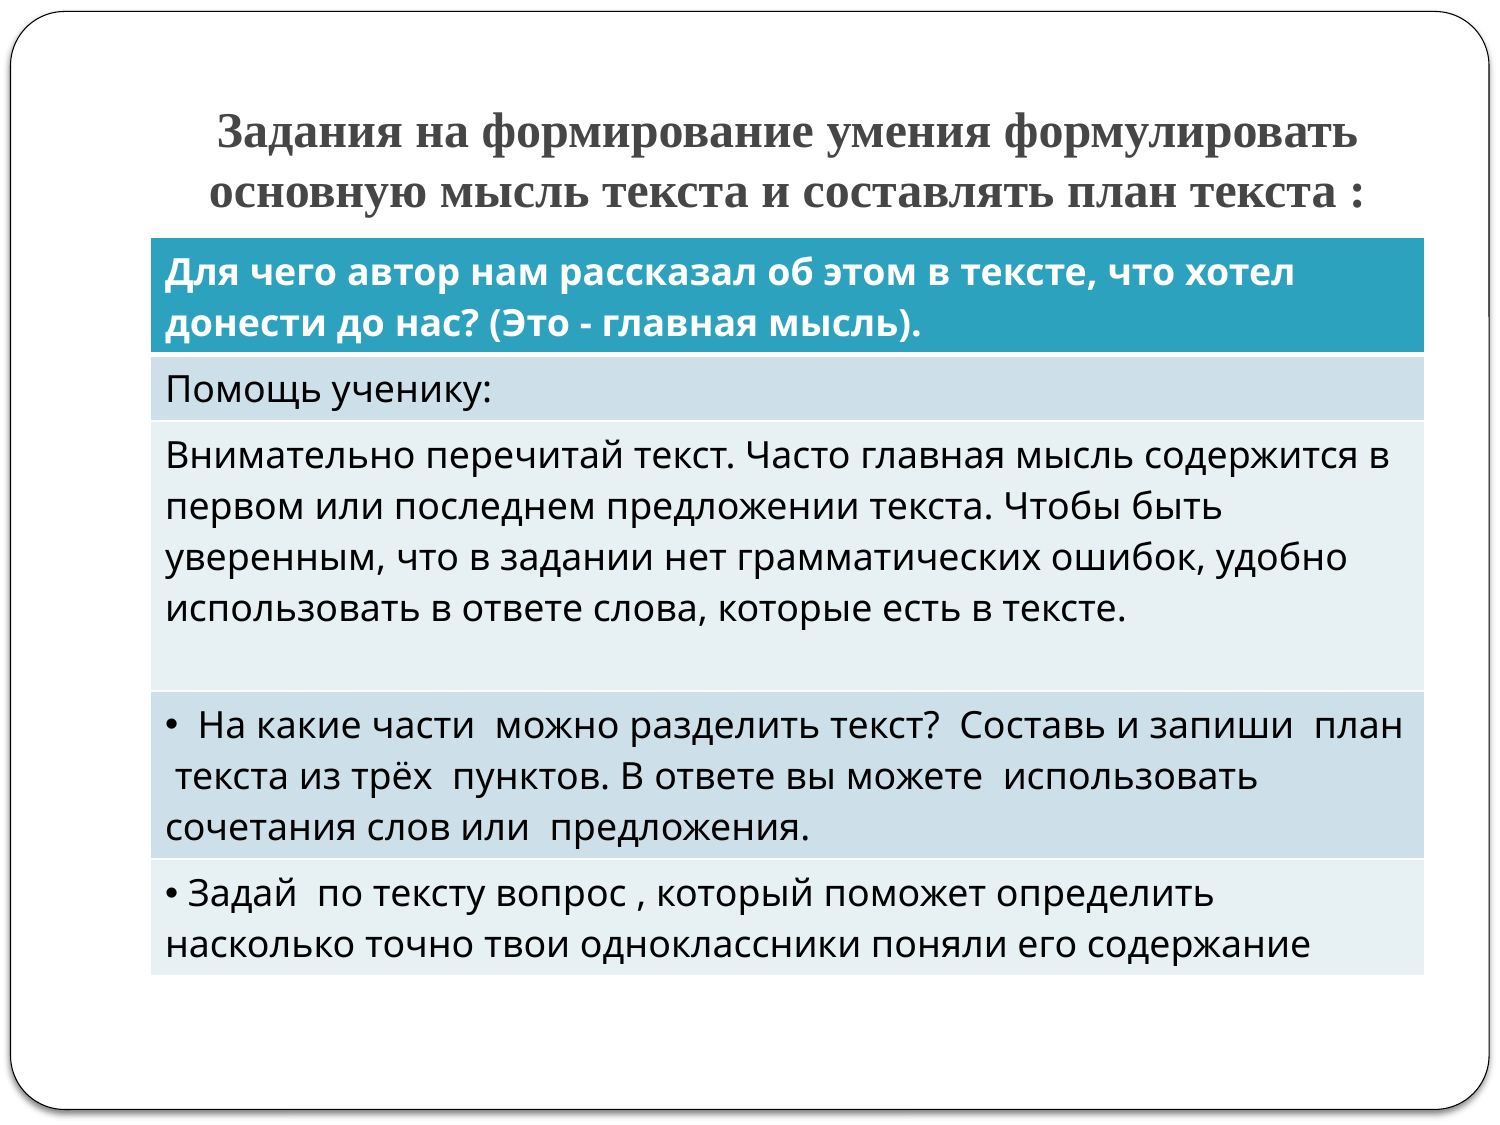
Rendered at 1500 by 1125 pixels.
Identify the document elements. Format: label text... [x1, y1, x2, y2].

table_cell Задай по тексту вопрос , который поможет определить насколько точно твои одноклассники поняли его содержание [151, 860, 1424, 975]
table_header Для чего автор нам рассказал об этом в тексте, что хотел донести до нас? (Это - главная мысль). [151, 238, 1424, 352]
title Задания на формирование умения формулировать основную мысль текста и составлять план текста : [150, 45, 1425, 233]
table_cell Помощь ученику: [151, 357, 1424, 420]
table_cell Внимательно перечитай текст. Часто главная мысль содержится в первом или последнем предложении текста. Чтобы быть уверенным, что в задании нет грамматических ошибок, удобно использовать в ответе слова, которые есть в тексте. [151, 422, 1424, 690]
table_cell На какие части можно разделить текст? Составь и запиши план текста из трёх пунктов. В ответе вы можете использовать сочетания слов или предложения. [151, 692, 1424, 858]
